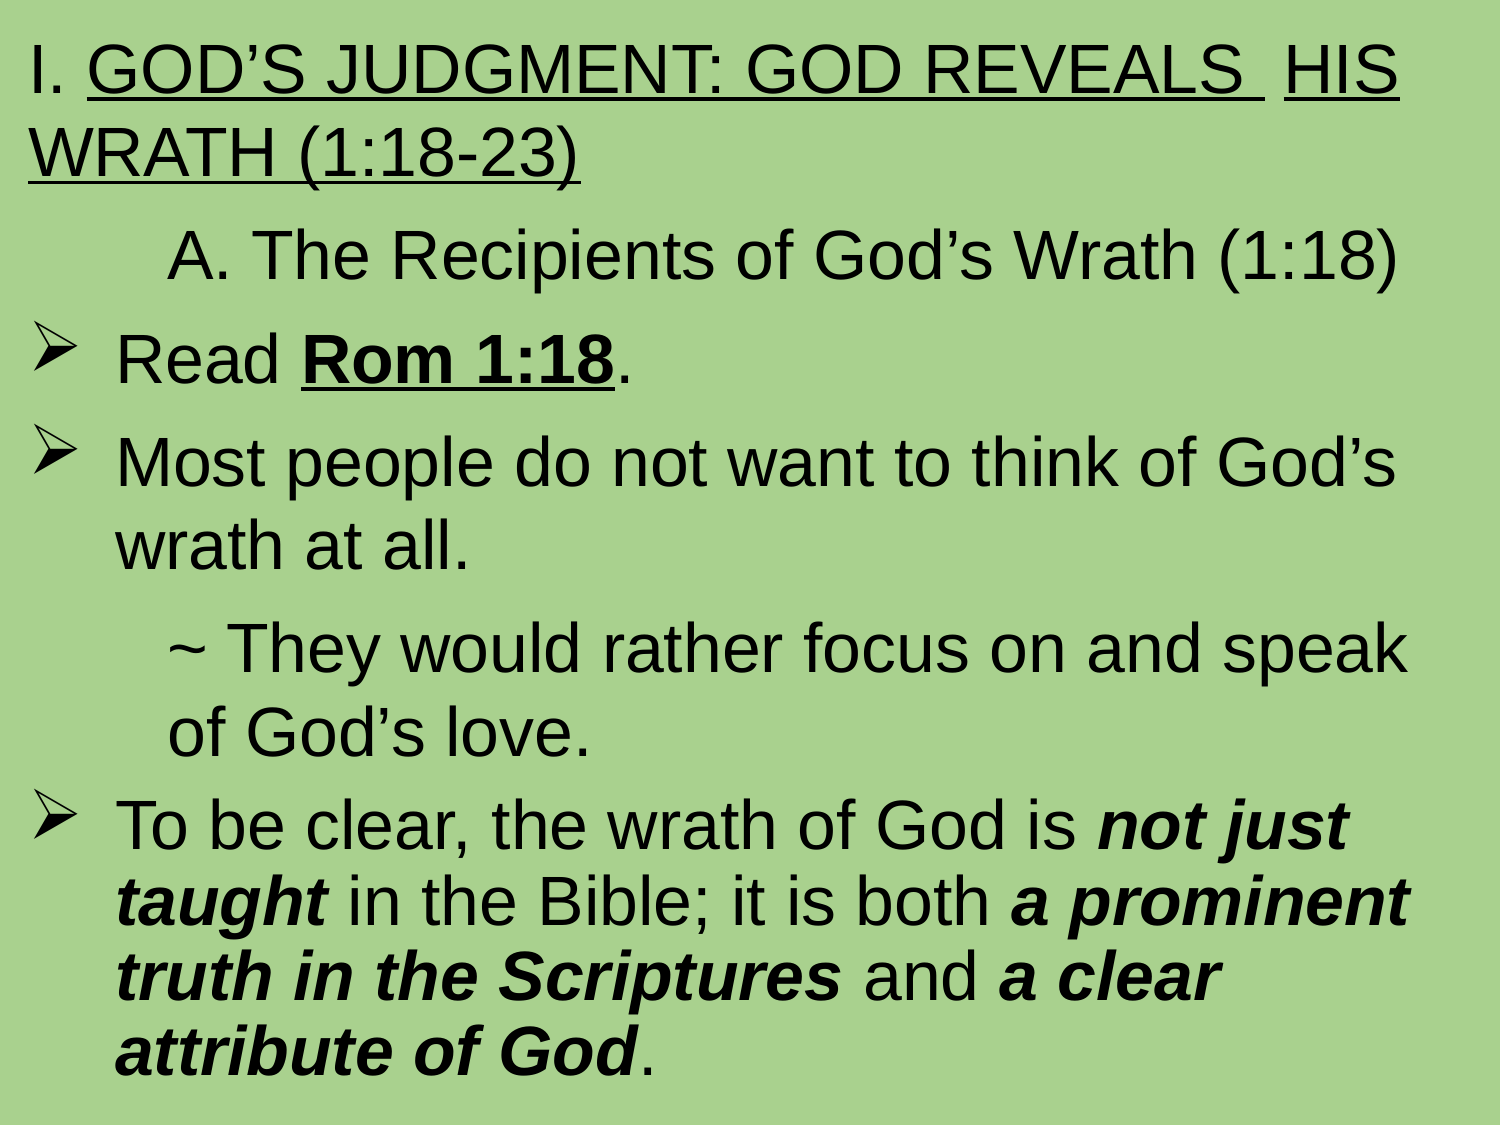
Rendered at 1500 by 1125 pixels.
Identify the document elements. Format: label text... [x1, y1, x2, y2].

subtitle I. GOD’S JUDGMENT: GOD REVEALS HIS WRATH (1:18-23) A. The Recipients of God’s Wrath (1:18) Read Rom 1:18. Most people do not want to think of God’s wrath at all. ~ They would rather focus on and speak of God’s love. To be clear, the wrath of God is not just taught in the Bible; it is both a prominent truth in the Scriptures and a clear attribute of God. [13, 16, 1484, 1107]
